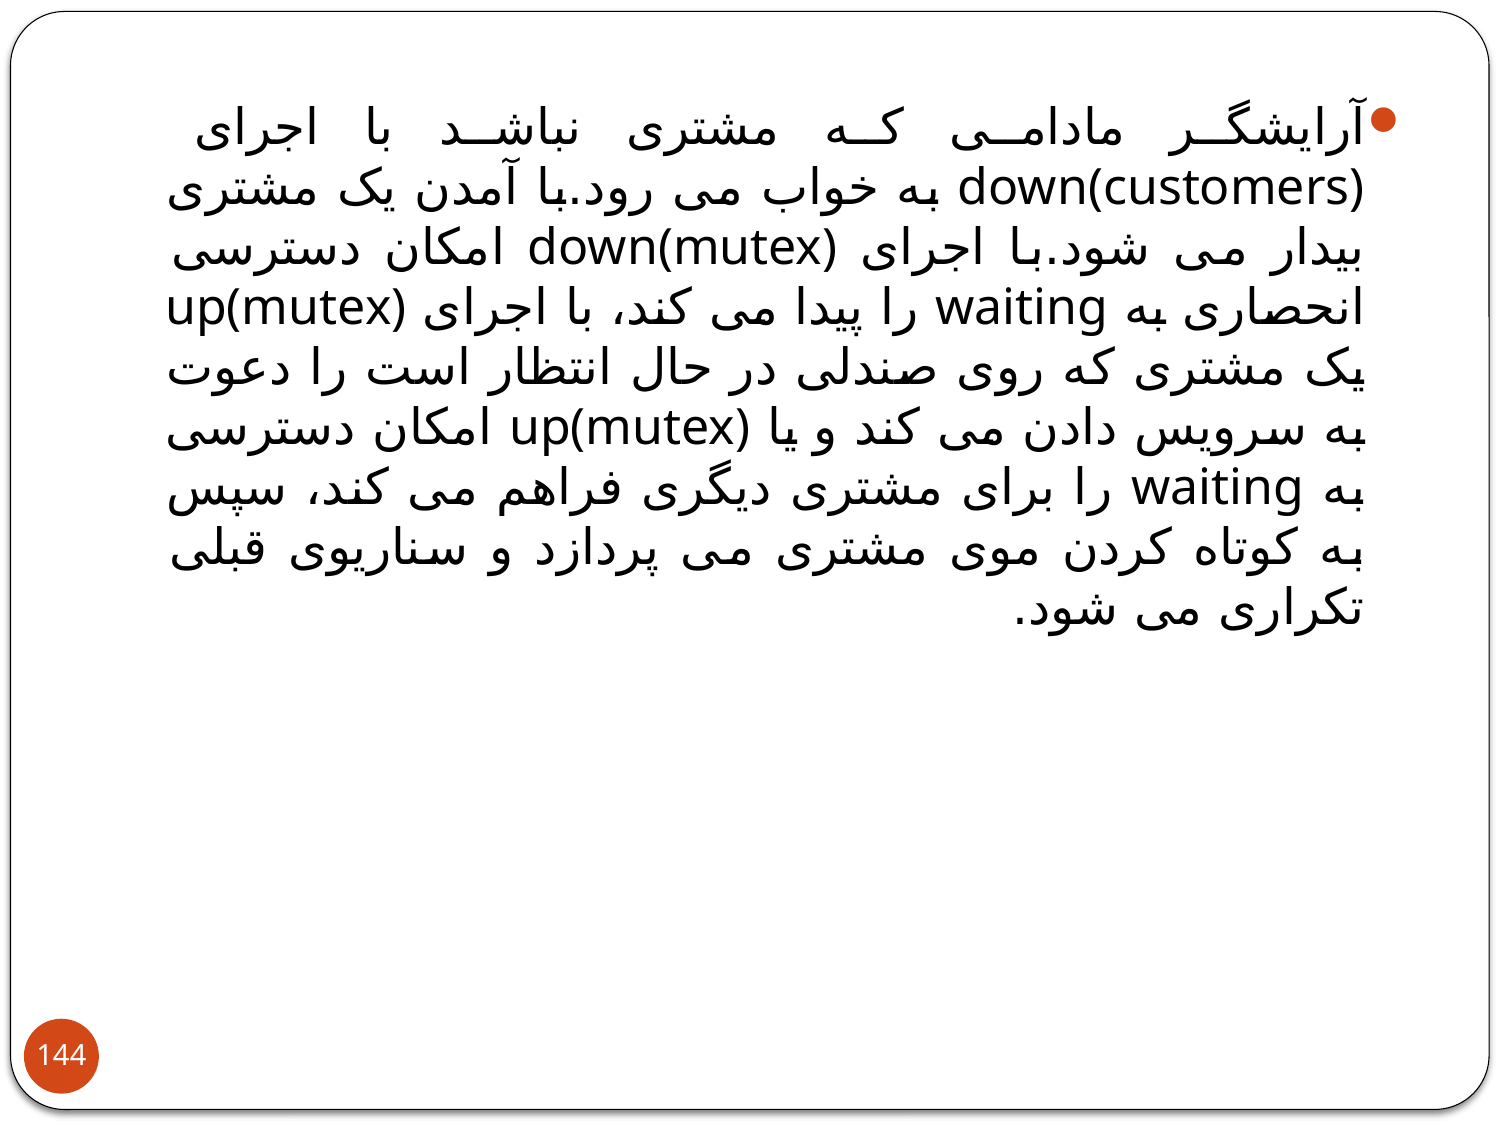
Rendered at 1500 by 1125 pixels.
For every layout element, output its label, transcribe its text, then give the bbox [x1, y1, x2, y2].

list آرایشگر مادامی که مشتری نباشد با اجرای down(customers) به خواب می رود.با آمدن یک مشتری بیدار می شود.با اجرای down(mutex) امکان دسترسی انحصاری به waiting را پیدا می کند، با اجرای up(mutex) یک مشتری که روی صندلی در حال انتظار است را دعوت به سرویس دادن می کند و یا up(mutex) امکان دسترسی به waiting را برای مشتری دیگری فراهم می کند، سپس به کوتاه کردن موی مشتری می پردازد و سناریوی قبلی تکراری می شود. [150, 87, 1425, 988]
slide_number 144 [23, 1018, 99, 1094]
